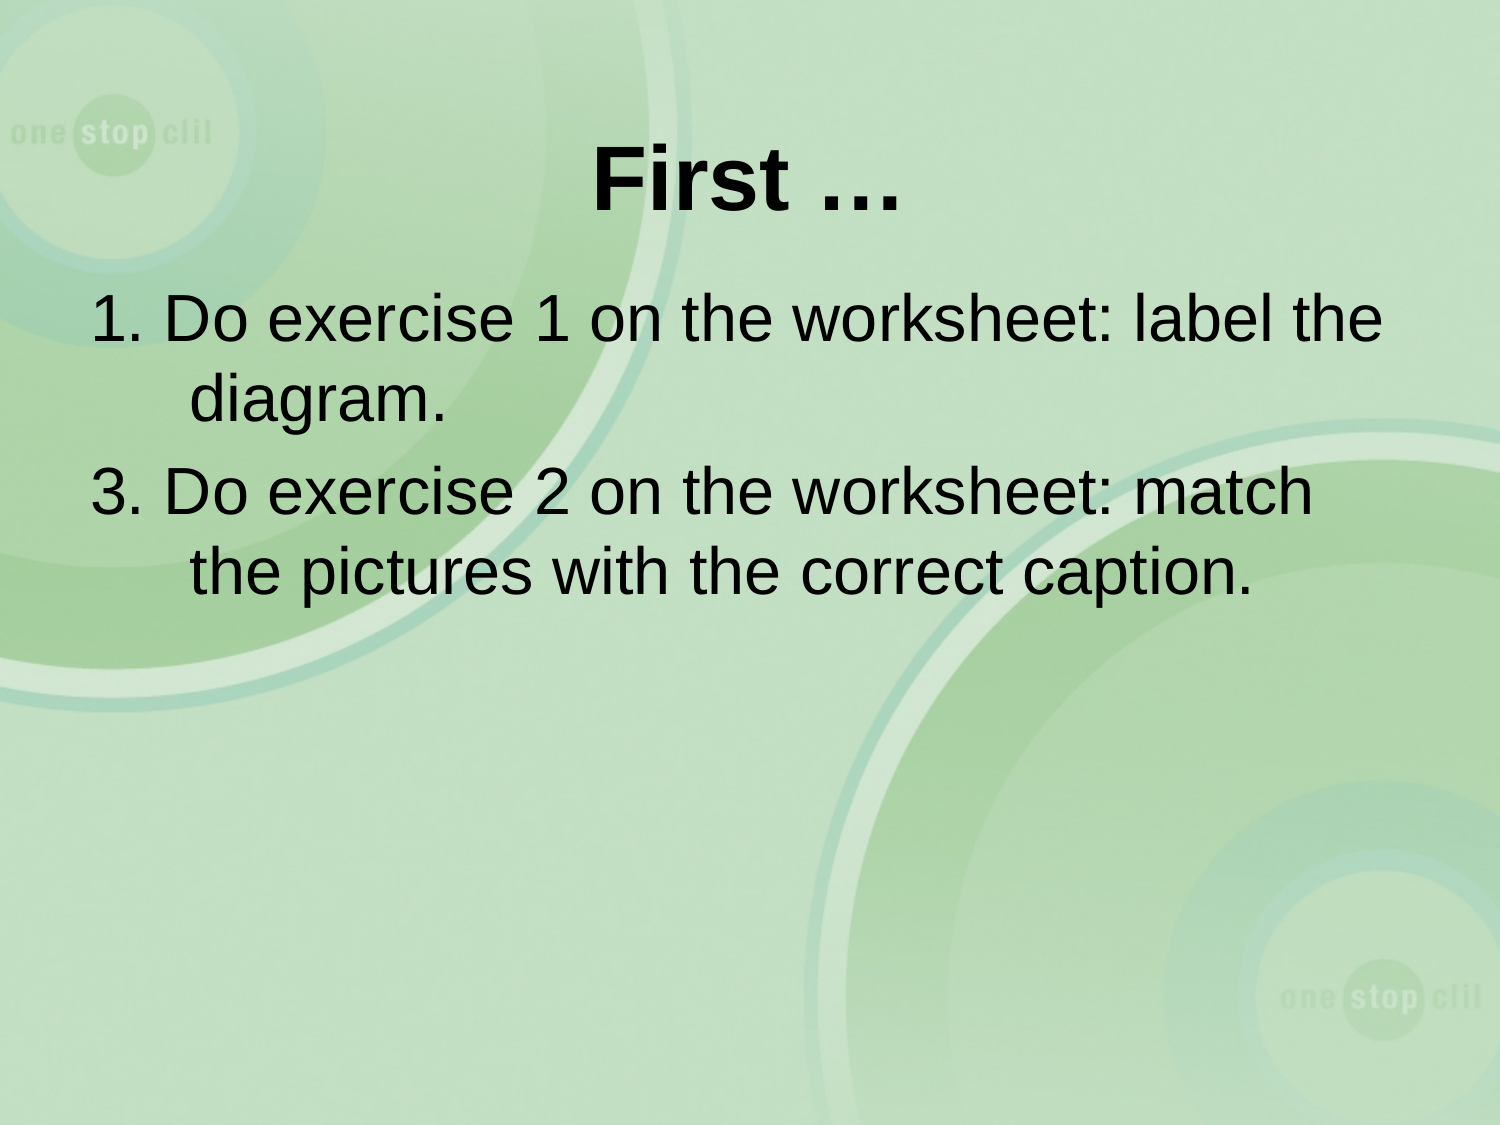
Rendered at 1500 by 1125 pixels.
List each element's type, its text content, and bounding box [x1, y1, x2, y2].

list 1. Do exercise 1 on the worksheet: label the diagram. 3. Do exercise 2 on the worksheet: match the pictures with the correct caption. [75, 267, 1425, 1010]
title First … [75, 79, 1425, 267]
picture [0, 0, 1500, 1125]
